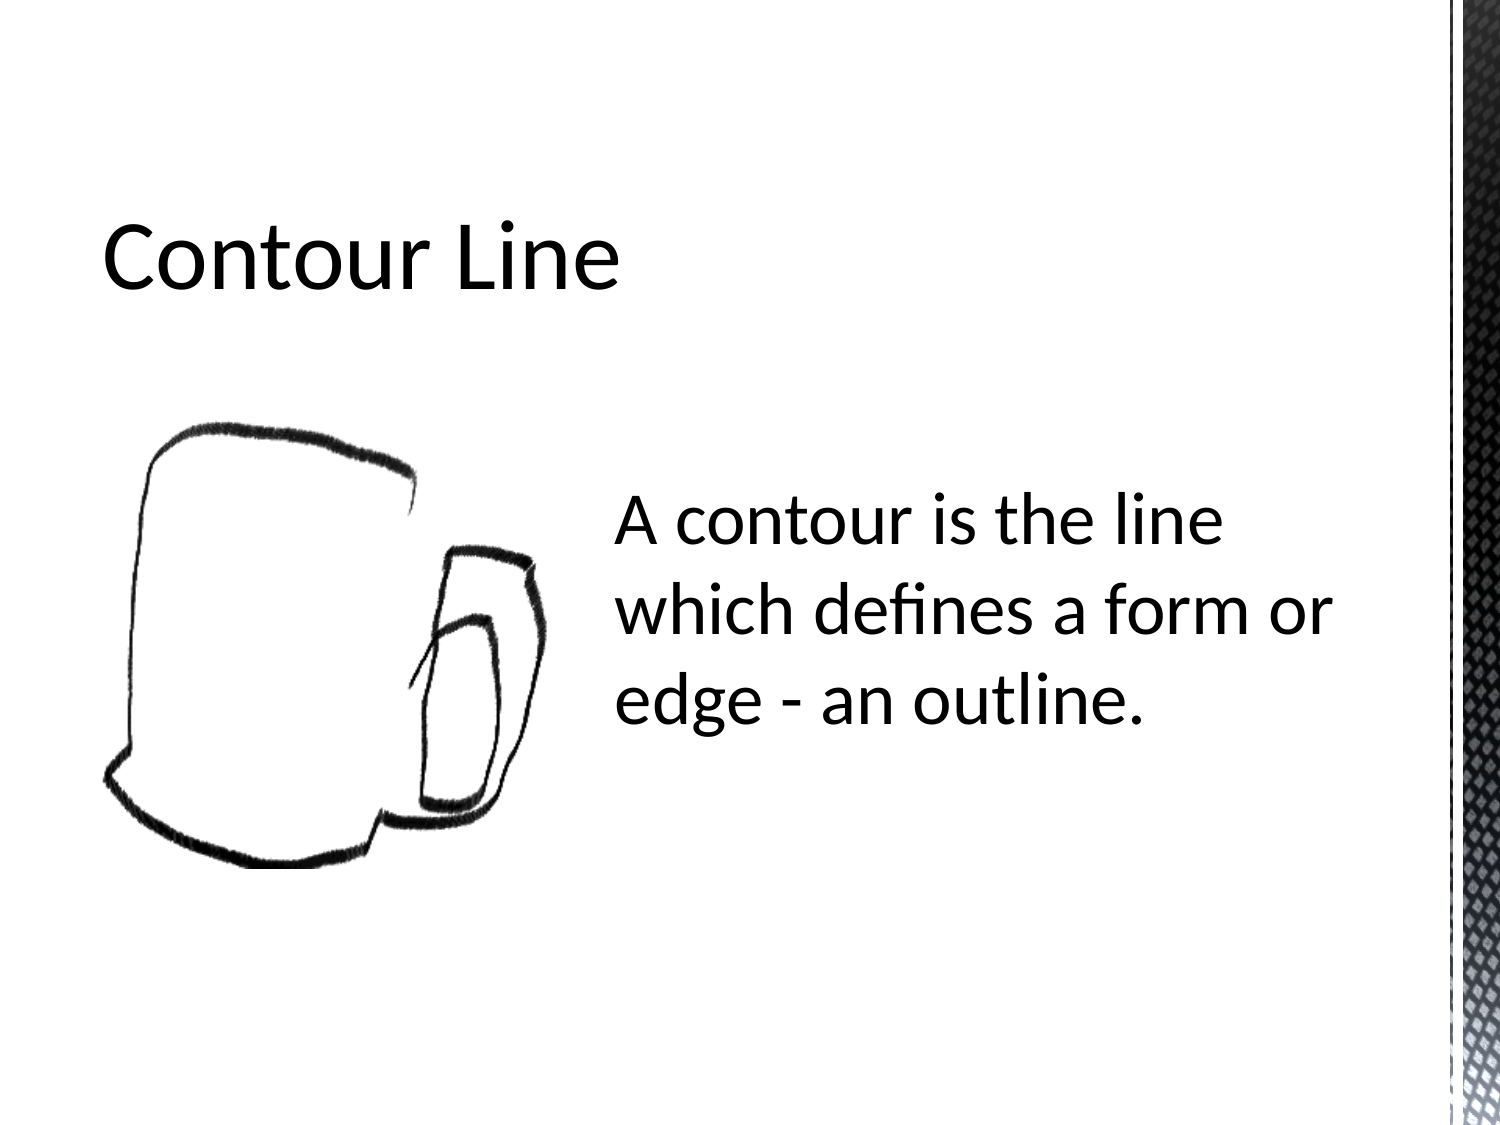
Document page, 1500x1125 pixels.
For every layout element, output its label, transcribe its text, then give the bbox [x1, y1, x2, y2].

picture [49, 399, 676, 869]
text_box Contour Line [87, 62, 988, 318]
text_box A contour is the line which defines a form or edge - an outline. [679, 462, 1438, 748]
picture [1447, 0, 1500, 1125]
